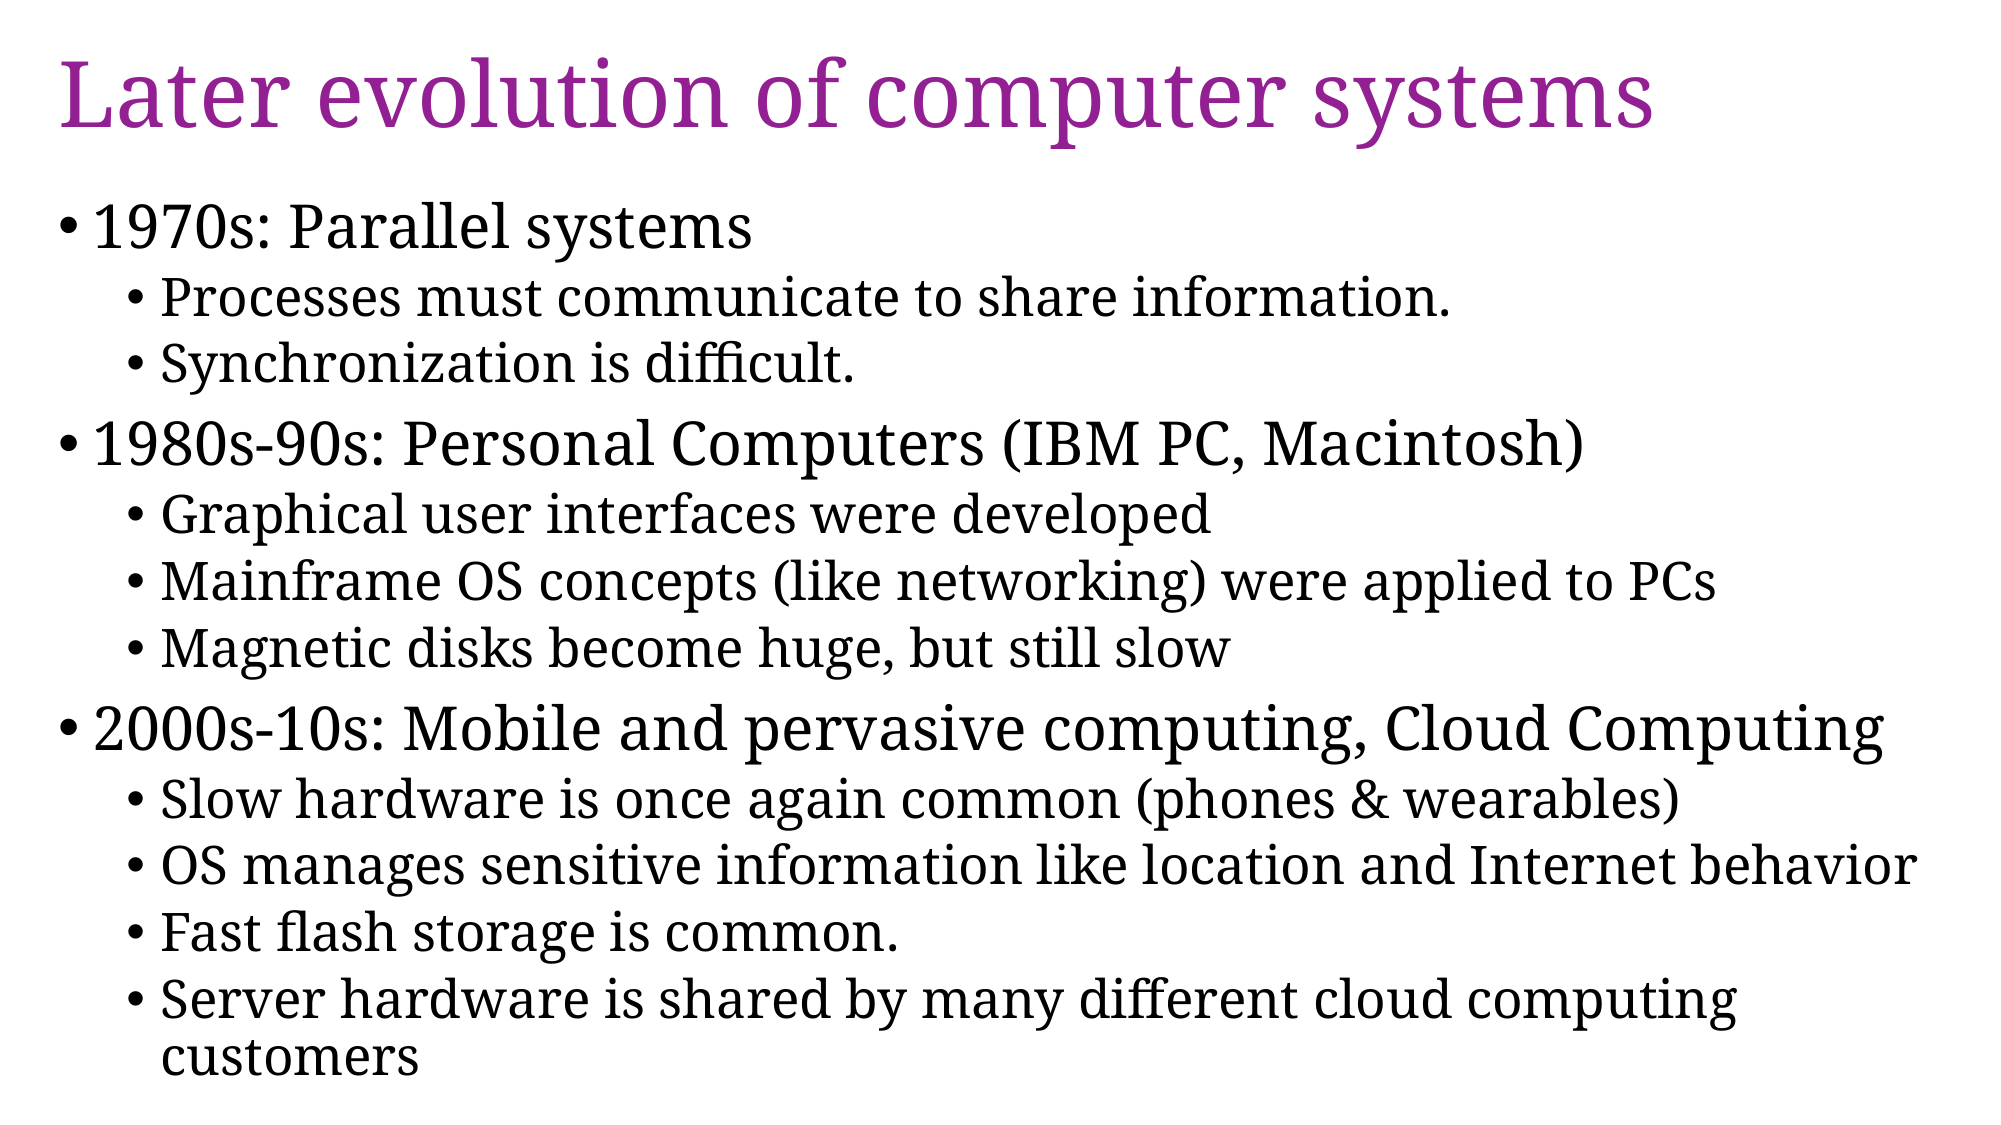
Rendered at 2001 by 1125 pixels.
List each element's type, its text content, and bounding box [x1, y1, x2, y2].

list 1970s: Parallel systems Processes must communicate to share information. Synchronization is difficult. 1980s-90s: Personal Computers (IBM PC, Macintosh) Graphical user interfaces were developed Mainframe OS concepts (like networking) were applied to PCs Magnetic disks become huge, but still slow 2000s-10s: Mobile and pervasive computing, Cloud Computing Slow hardware is once again common (phones & wearables) OS manages sensitive information like location and Internet behavior Fast flash storage is common. Server hardware is shared by many different cloud computing customers [43, 188, 1953, 1106]
title Later evolution of computer systems [43, 25, 1953, 171]
